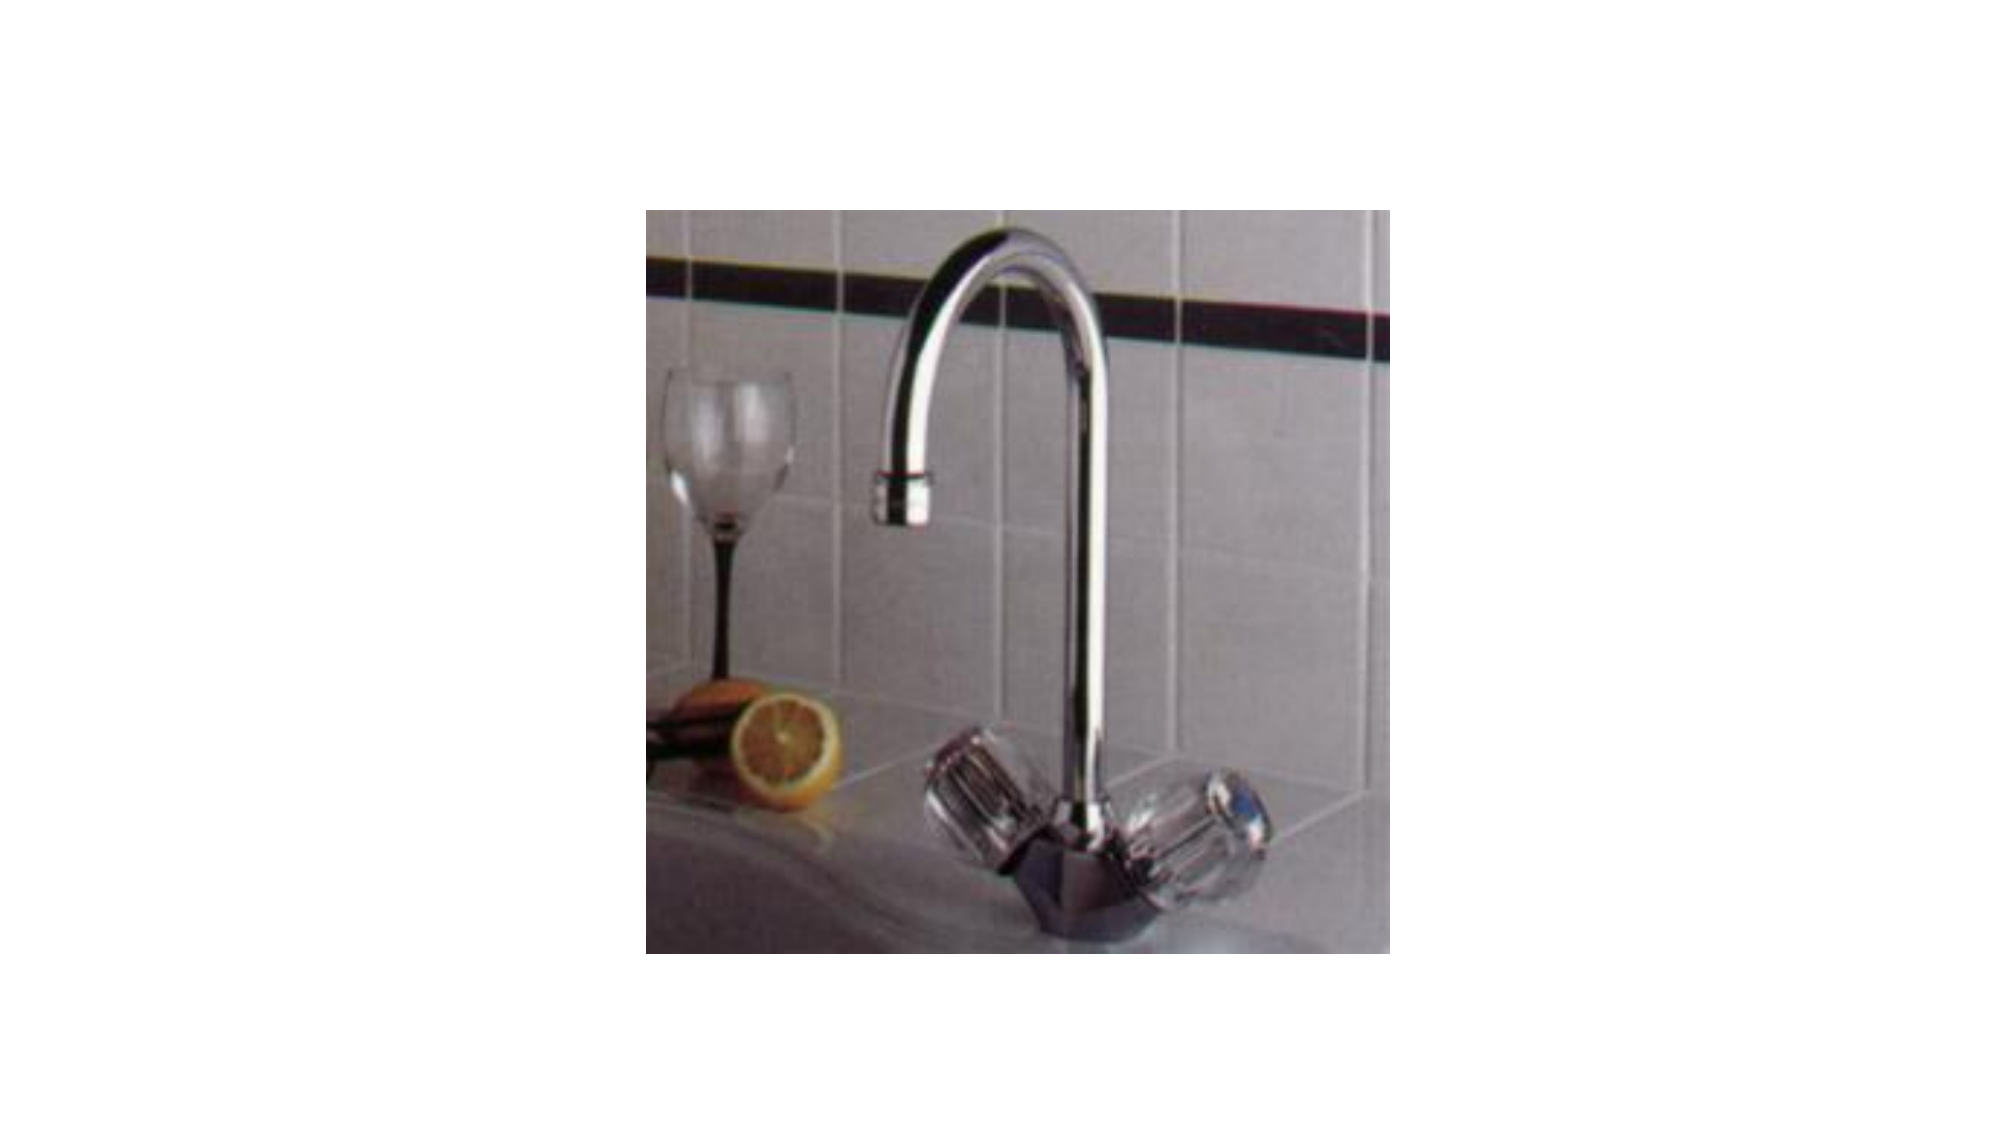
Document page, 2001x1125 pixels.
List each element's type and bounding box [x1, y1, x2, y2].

list [646, 209, 1390, 954]
